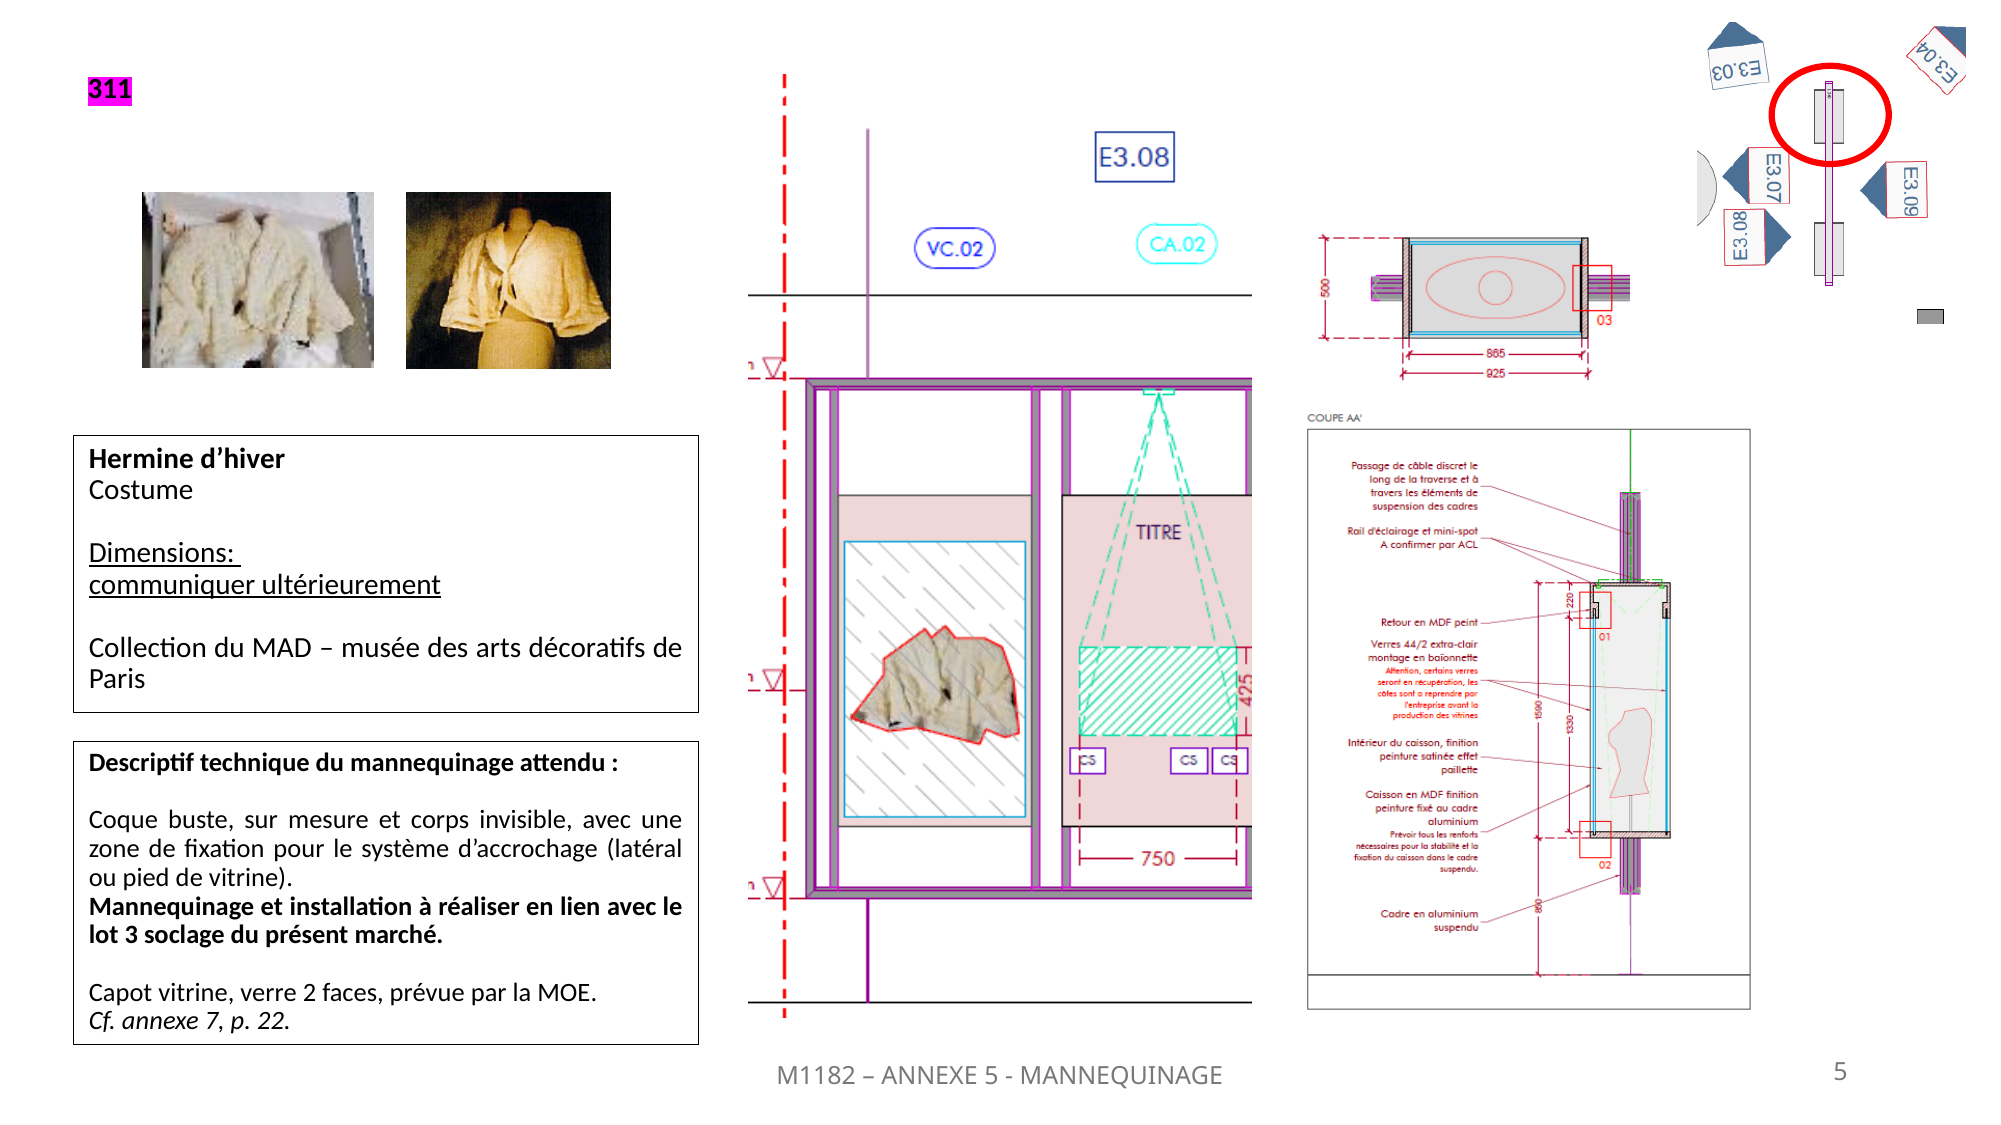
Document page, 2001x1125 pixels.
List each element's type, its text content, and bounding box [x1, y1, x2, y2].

text_box 311 [72, 65, 170, 126]
picture [1301, 406, 1761, 1019]
text_box Hermine d’hiver Costume Dimensions: communiquer ultérieurement Collection du MAD – musée des arts décoratifs de Paris [73, 435, 699, 713]
picture [1301, 215, 1631, 395]
slide_number 5 [1412, 1042, 1863, 1103]
picture [747, 74, 1253, 1018]
footer M1182 – ANNEXE 5 - MANNEQUINAGE [662, 1044, 1338, 1105]
text_box Descriptif technique du mannequinage attendu : Coque buste, sur mesure et corps invisible, avec une zone de fixation pour le système d’accrochage (latéral ou pied de vitrine). Mannequinage et installation à réaliser en lien avec le lot 3 soclage du présent marché. Capot vitrine, verre 2 faces, prévue par la MOE. Cf. annexe 7, p. 22. [73, 741, 699, 1045]
picture [406, 192, 611, 369]
picture [1697, 21, 1966, 324]
picture [142, 192, 374, 368]
